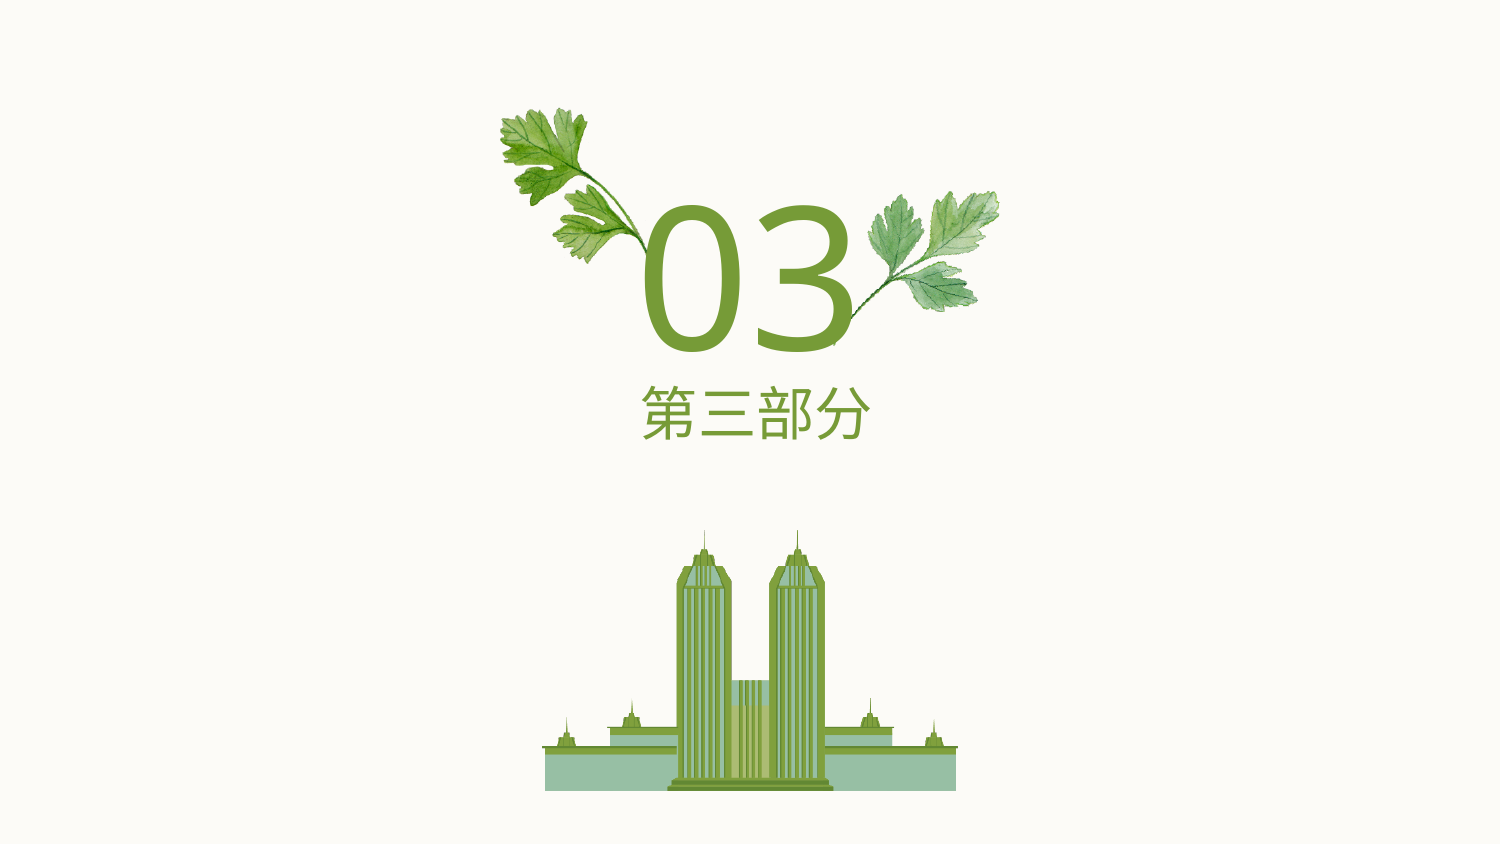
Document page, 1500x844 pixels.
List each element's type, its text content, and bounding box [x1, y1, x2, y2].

picture [0, 0, 1500, 844]
text_box 03 [620, 142, 758, 398]
text_box 第三部分 [625, 369, 925, 455]
